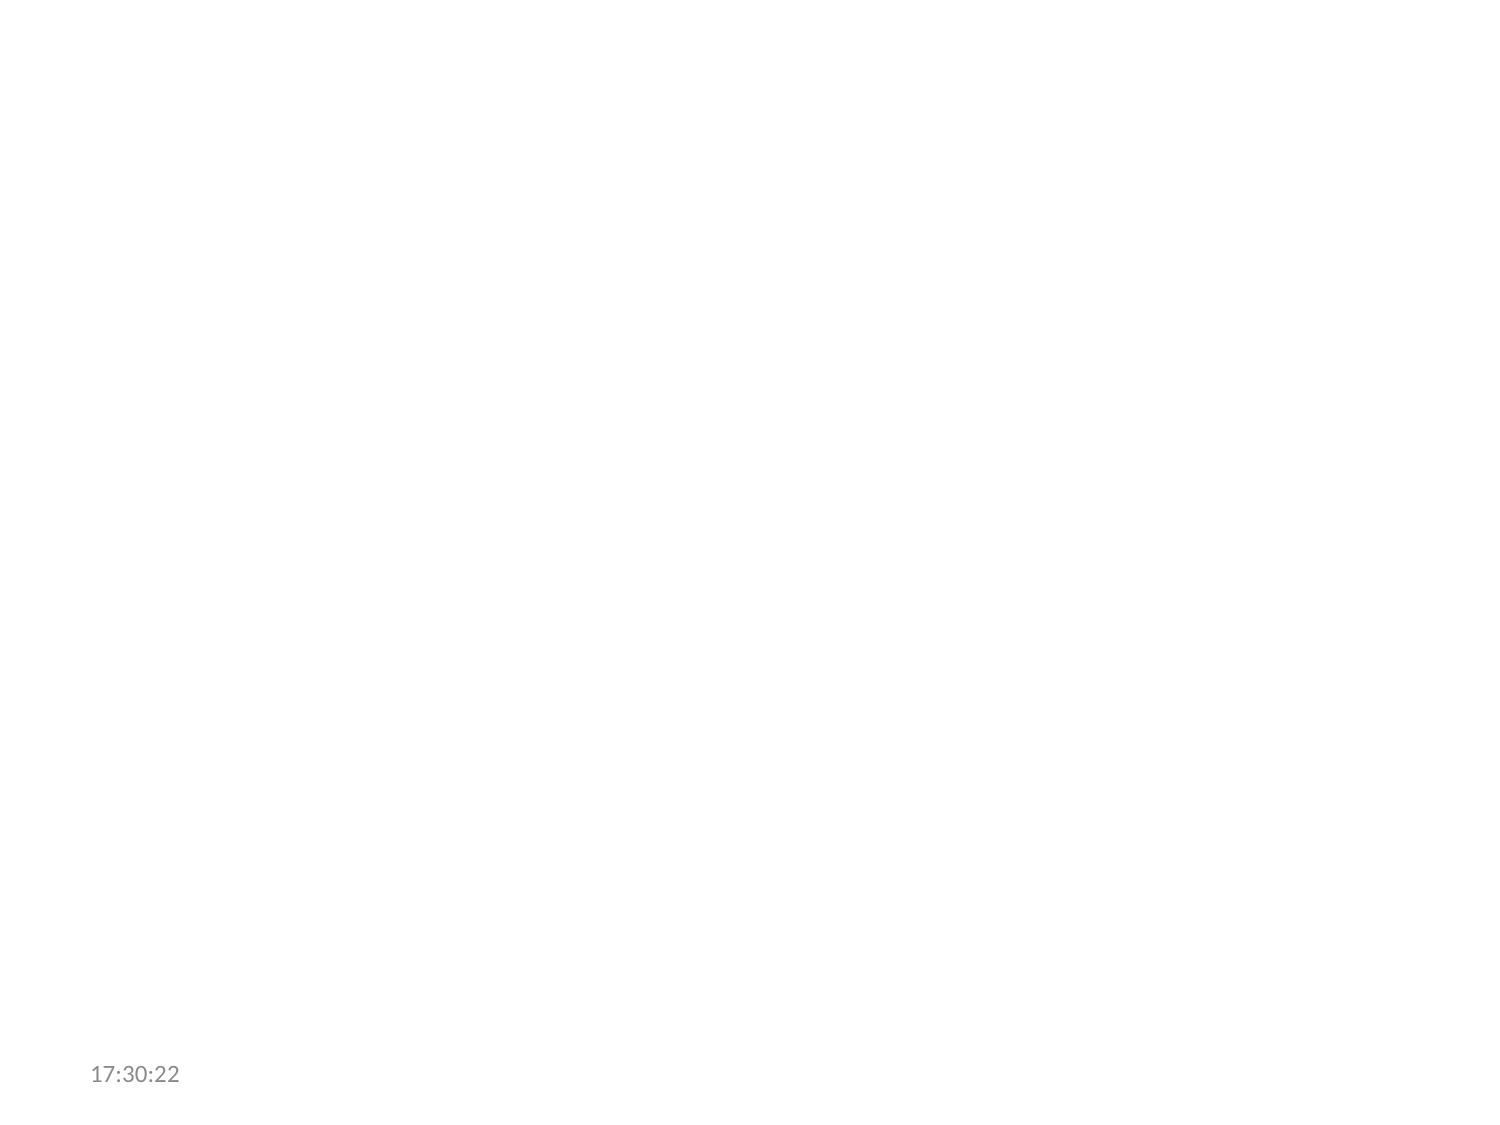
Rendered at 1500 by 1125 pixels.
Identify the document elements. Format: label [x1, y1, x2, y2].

slide_number [75, 1042, 425, 1103]
